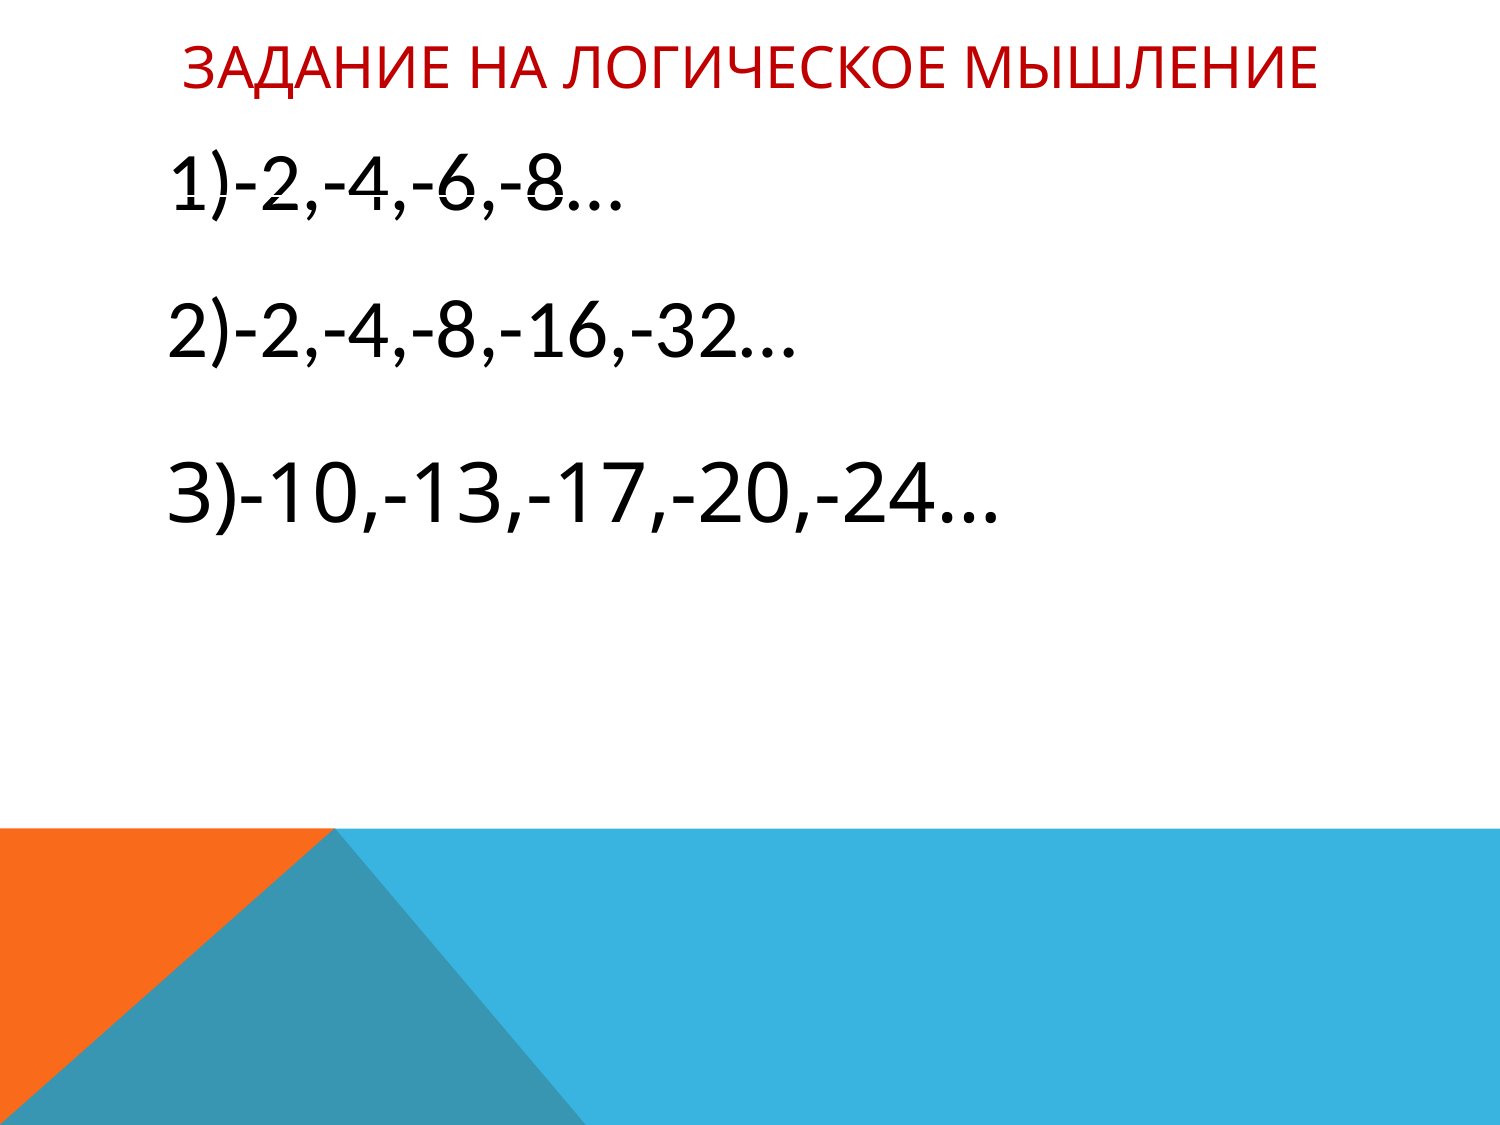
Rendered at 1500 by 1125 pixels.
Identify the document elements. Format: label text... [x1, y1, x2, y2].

title Задание на логическое мышление [135, 60, 1369, 150]
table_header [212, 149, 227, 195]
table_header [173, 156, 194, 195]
table_header -2,-4,-6,-8… -2,-4,-8,-16,-32… -10,-13,-17,-20,-24… [148, 197, 1364, 762]
